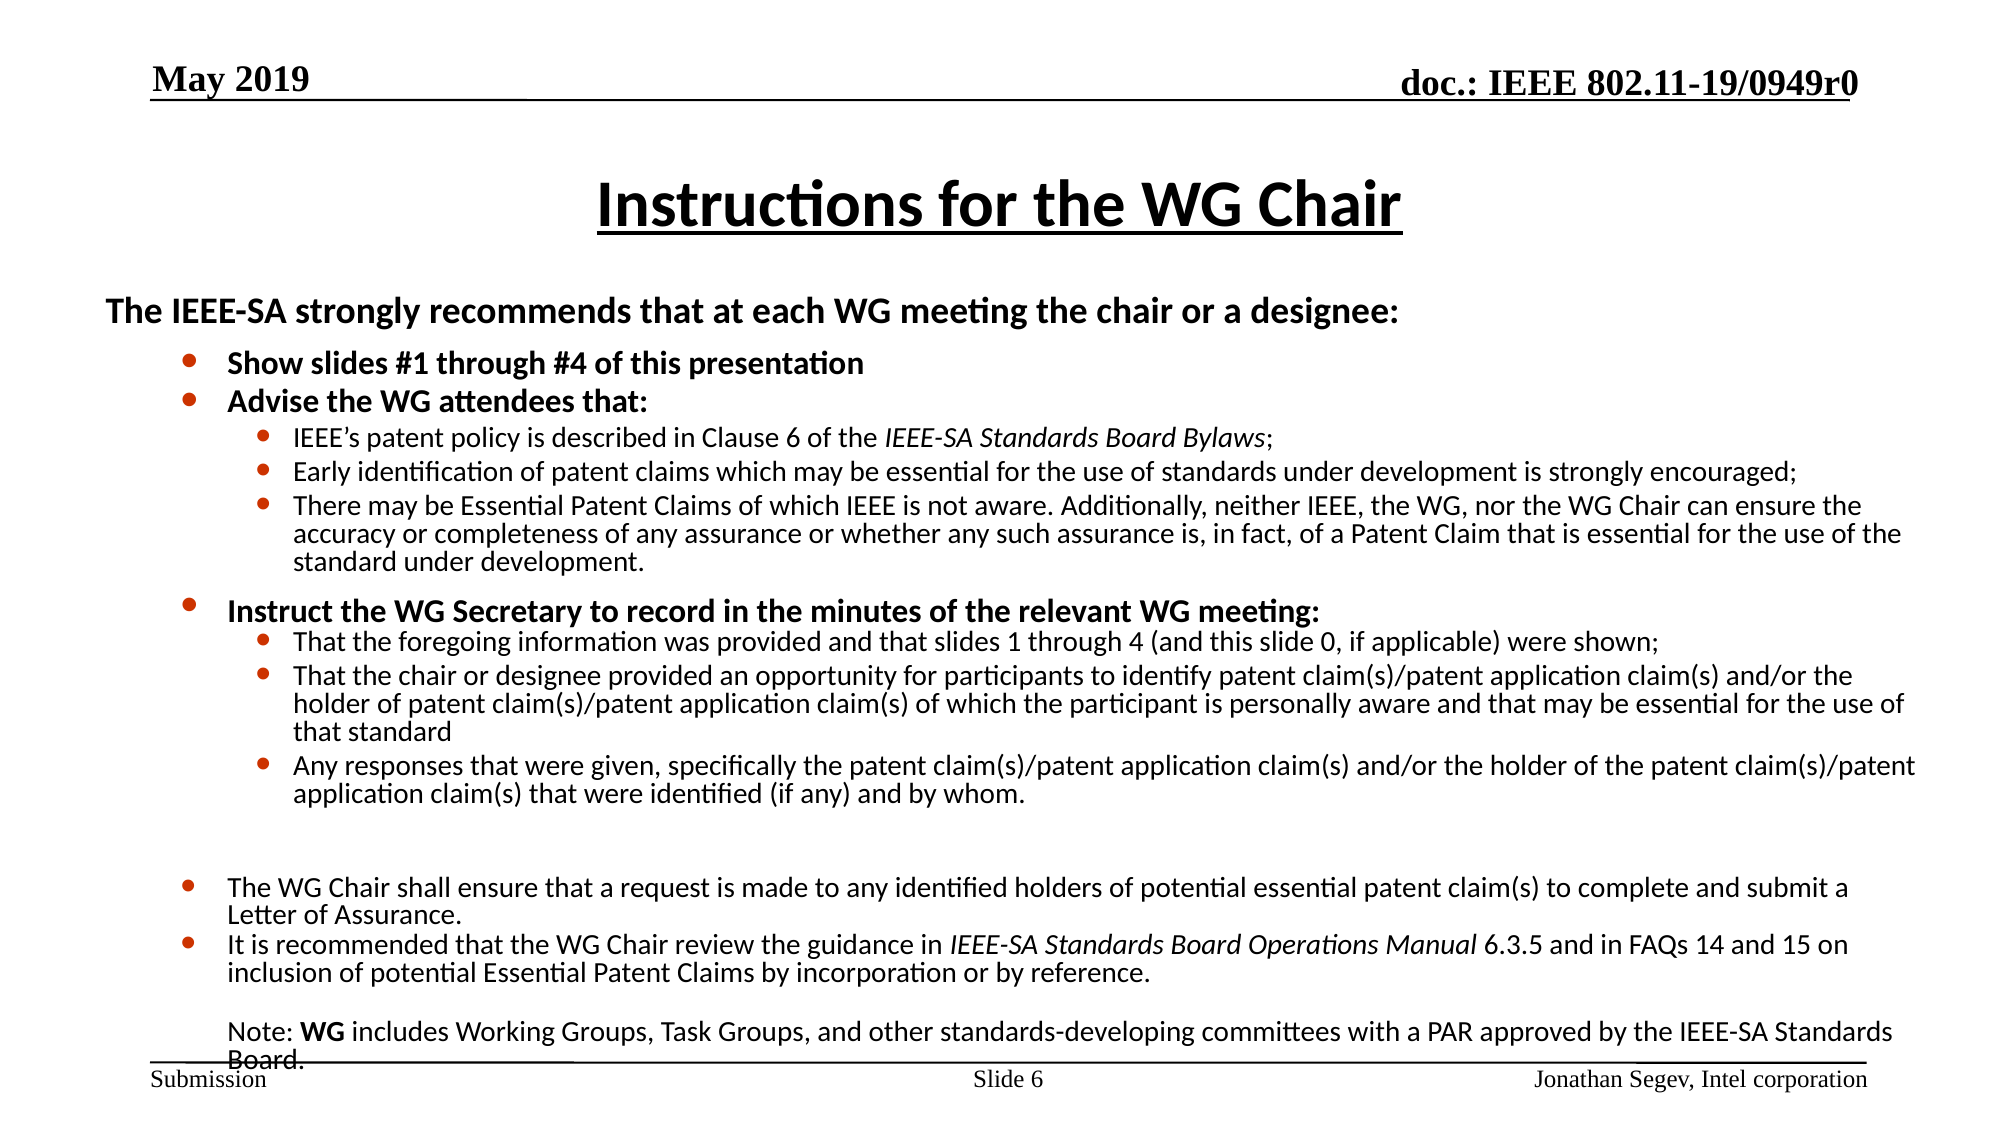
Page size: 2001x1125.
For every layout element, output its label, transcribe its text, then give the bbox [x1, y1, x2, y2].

footer Jonathan Segev, Intel corporation [1171, 1061, 1869, 1093]
title Instructions for the WG Chair [149, 112, 1850, 286]
list The IEEE-SA strongly recommends that at each WG meeting the chair or a designee: Show slides #1 through #4 of this presentation Advise the WG attendees that: IEEE’s patent policy is described in Clause 6 of the IEEE-SA Standards Board Bylaws; Early identification of patent claims which may be essential for the use of standards under development is strongly encouraged; There may be Essential Patent Claims of which IEEE is not aware. Additionally, neither IEEE, the WG, nor the WG Chair can ensure the accuracy or completeness of any assurance or whether any such assurance is, in fact, of a Patent Claim that is essential for the use of the standard under development. Instruct the WG Secretary to record in the minutes of the relevant WG meeting: That the foregoing information was provided and that slides 1 through 4 (and this slide 0, if applicable) were shown; That the chair or designee provided an opportunity for participants to identify patent claim(s)/patent application claim(s) and/or the holder of patent claim(s)/patent application claim(s) of which the participant is personally aware and that may be essential for the use of that standard Any responses that were given, specifically the patent claim(s)/patent application claim(s) and/or the holder of the patent claim(s)/patent application claim(s) that were identified (if any) and by whom. The WG Chair shall ensure that a request is made to any identified holders of potential essential patent claim(s) to complete and submit a Letter of Assurance. It is recommended that the WG Chair review the guidance in IEEE-SA Standards Board Operations Manual 6.3.5 and in FAQs 14 and 15 on inclusion of potential Essential Patent Claims by incorporation or by reference. Note: WG includes Working Groups, Task Groups, and other standards-developing committees with a PAR approved by the IEEE-SA Standards Board. [90, 286, 1934, 1000]
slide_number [152, 54, 563, 100]
slide_number Slide 6 [950, 1061, 1067, 1123]
